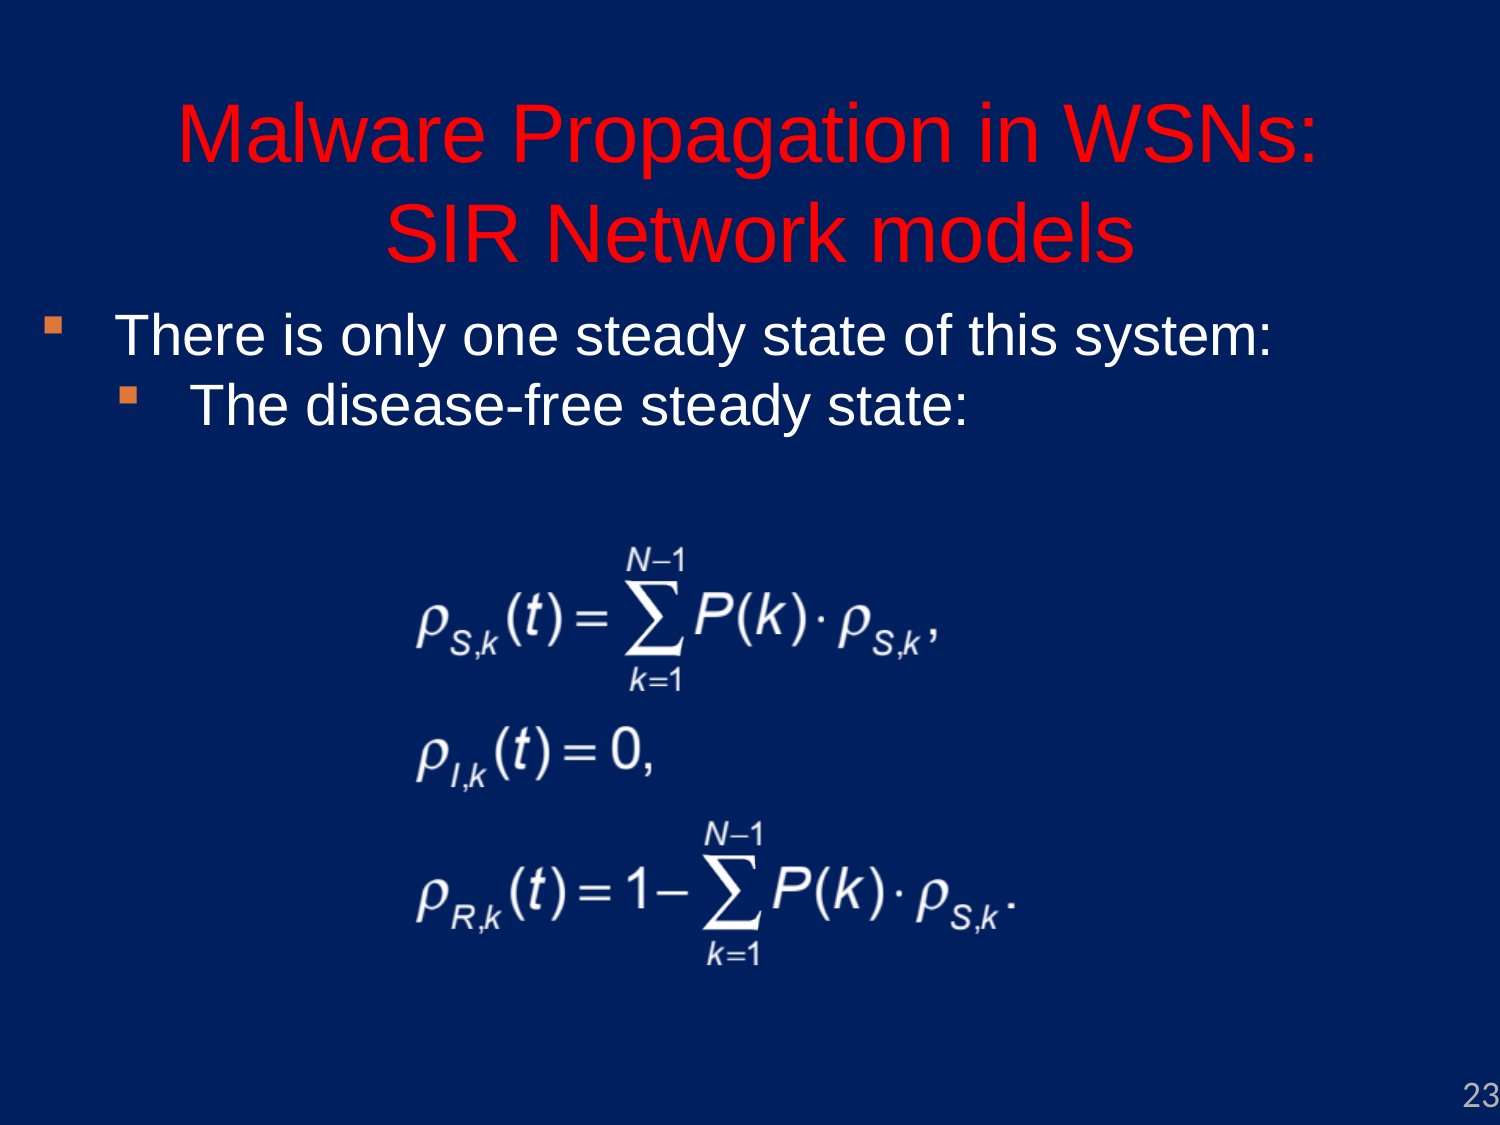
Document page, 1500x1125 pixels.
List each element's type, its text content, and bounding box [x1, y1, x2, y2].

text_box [412, 537, 1017, 970]
text_box There is only one steady state of this system: The disease-free steady state: [37, 297, 1313, 438]
slide_number 23 [1437, 1069, 1500, 1125]
title Malware Propagation in WSNs: SIR Network models [44, 53, 1456, 279]
